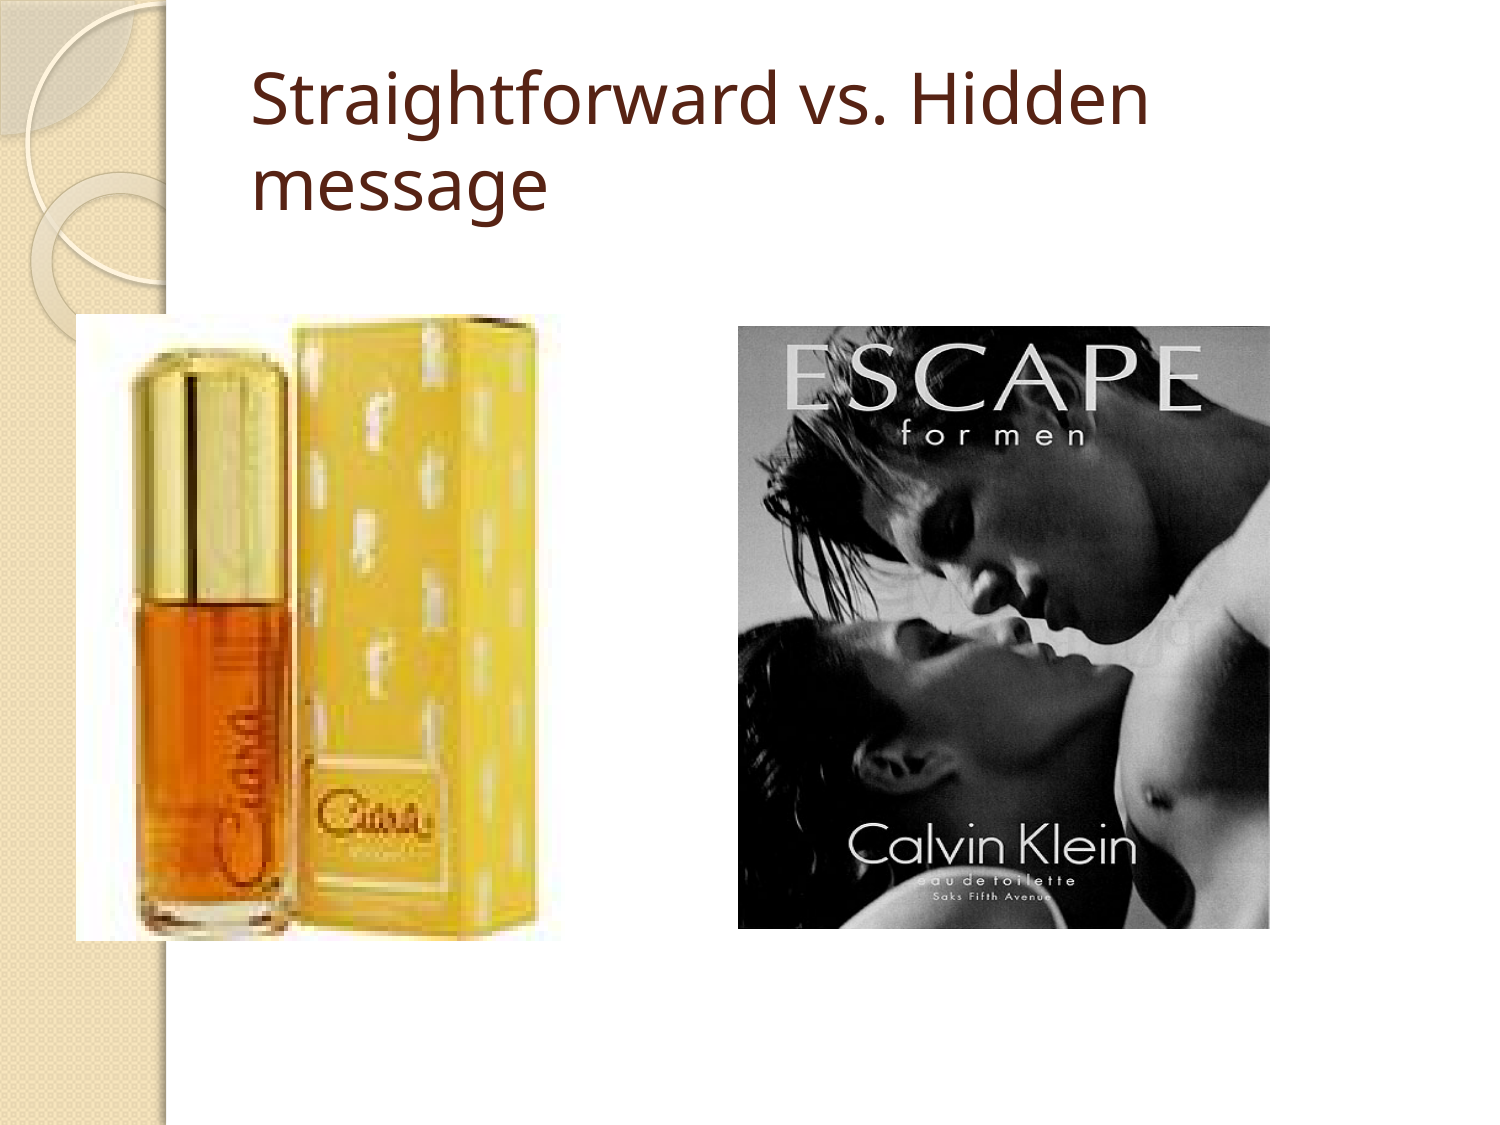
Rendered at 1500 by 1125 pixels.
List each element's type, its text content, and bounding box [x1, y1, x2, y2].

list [76, 314, 609, 941]
picture [737, 326, 1270, 929]
title Straightforward vs. Hidden message [235, 45, 1466, 233]
